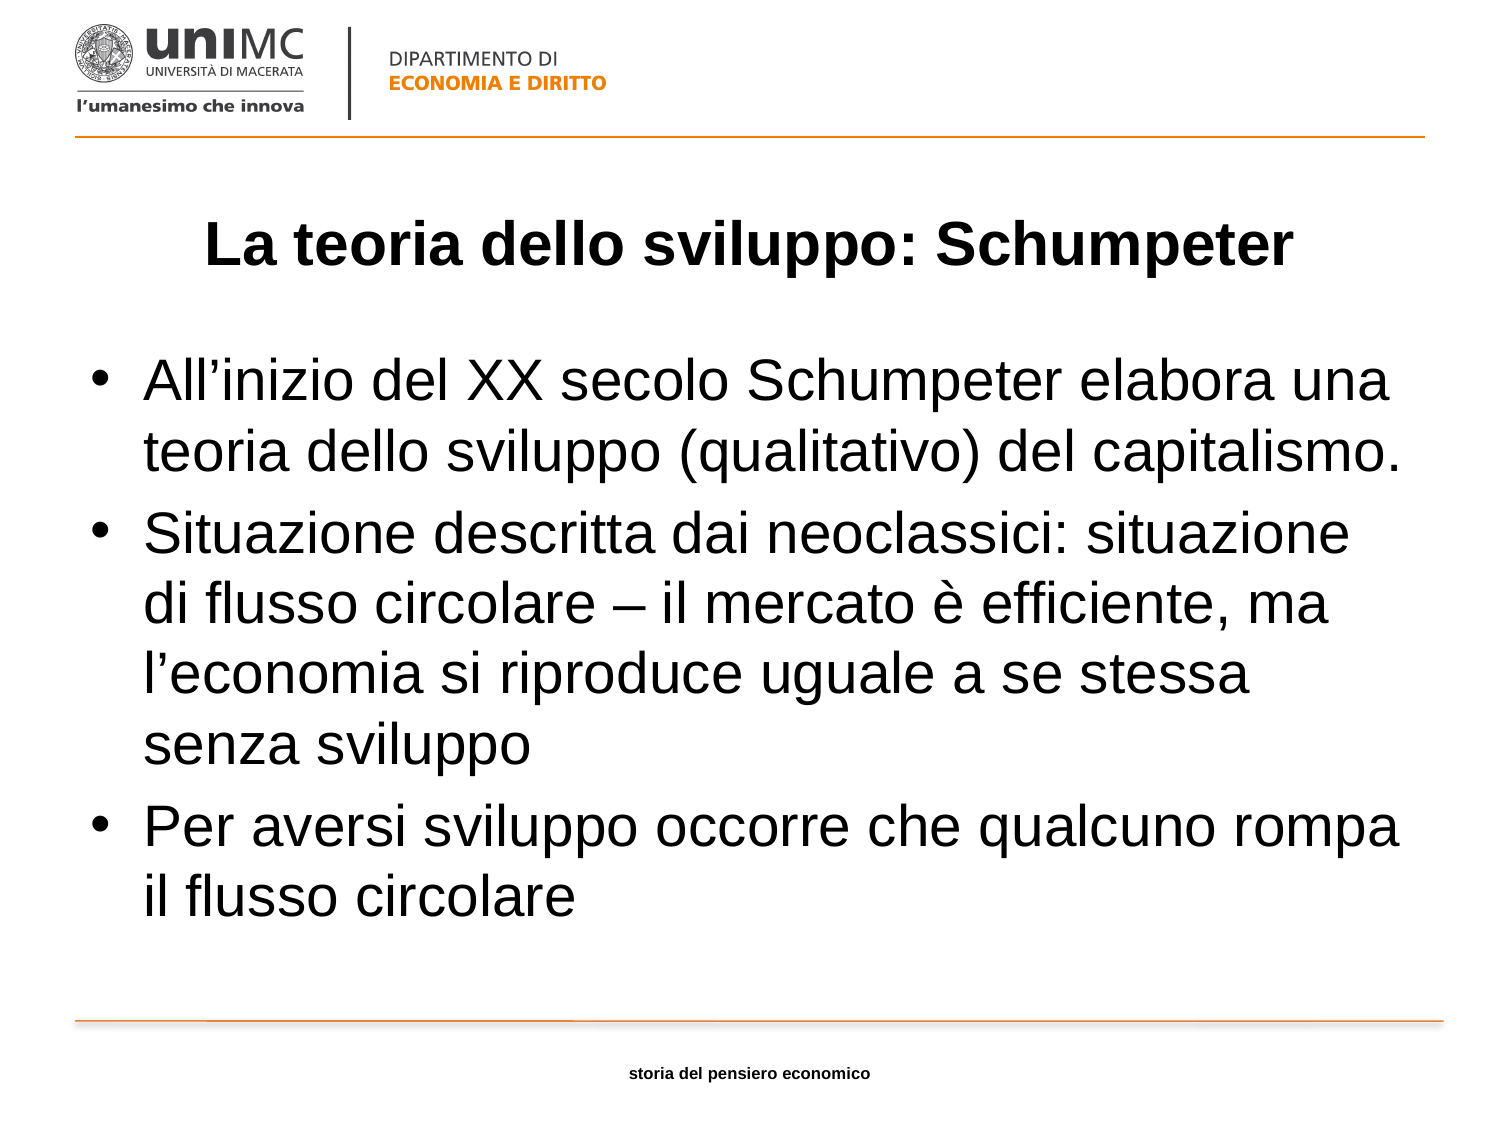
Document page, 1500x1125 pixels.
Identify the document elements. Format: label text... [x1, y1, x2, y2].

list All’inizio del XX secolo Schumpeter elabora una teoria dello sviluppo (qualitativo) del capitalismo. Situazione descritta dai neoclassici: situazione di flusso circolare – il mercato è efficiente, ma l’economia si riproduce uguale a se stessa senza sviluppo Per aversi sviluppo occorre che qualcuno rompa il flusso circolare [75, 334, 1425, 1005]
footer storia del pensiero economico [512, 1042, 988, 1103]
picture [75, 24, 1425, 138]
title La teoria dello sviluppo: Schumpeter [75, 195, 1425, 287]
